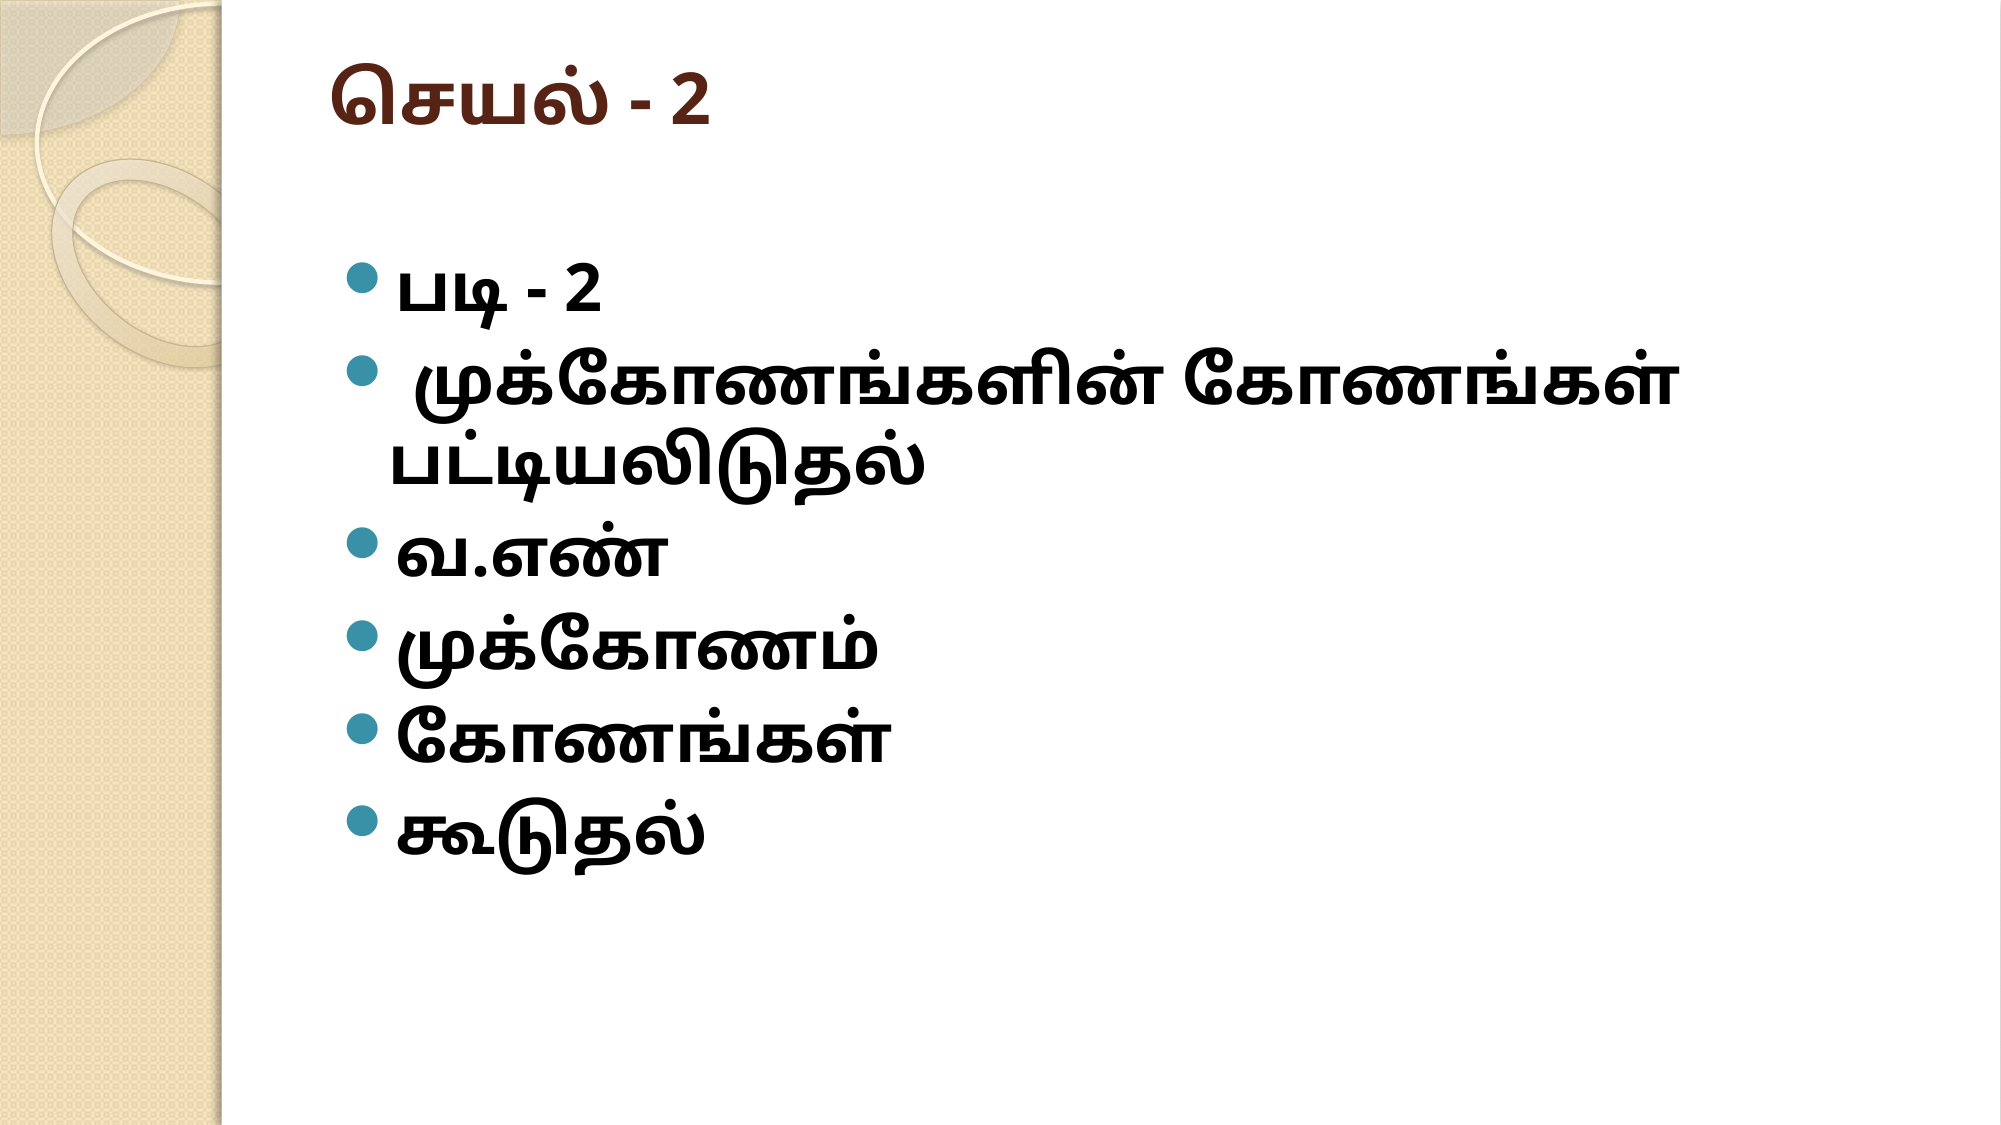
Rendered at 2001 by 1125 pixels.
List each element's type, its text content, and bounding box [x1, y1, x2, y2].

title செயல் - 2 [313, 45, 1954, 233]
list படி - 2 முக்கோணங்களின் கோணங்கள் பட்டியலிடுதல் வ.எண் முக்கோணம் கோணங்கள் கூடுதல் [313, 237, 1954, 1025]
